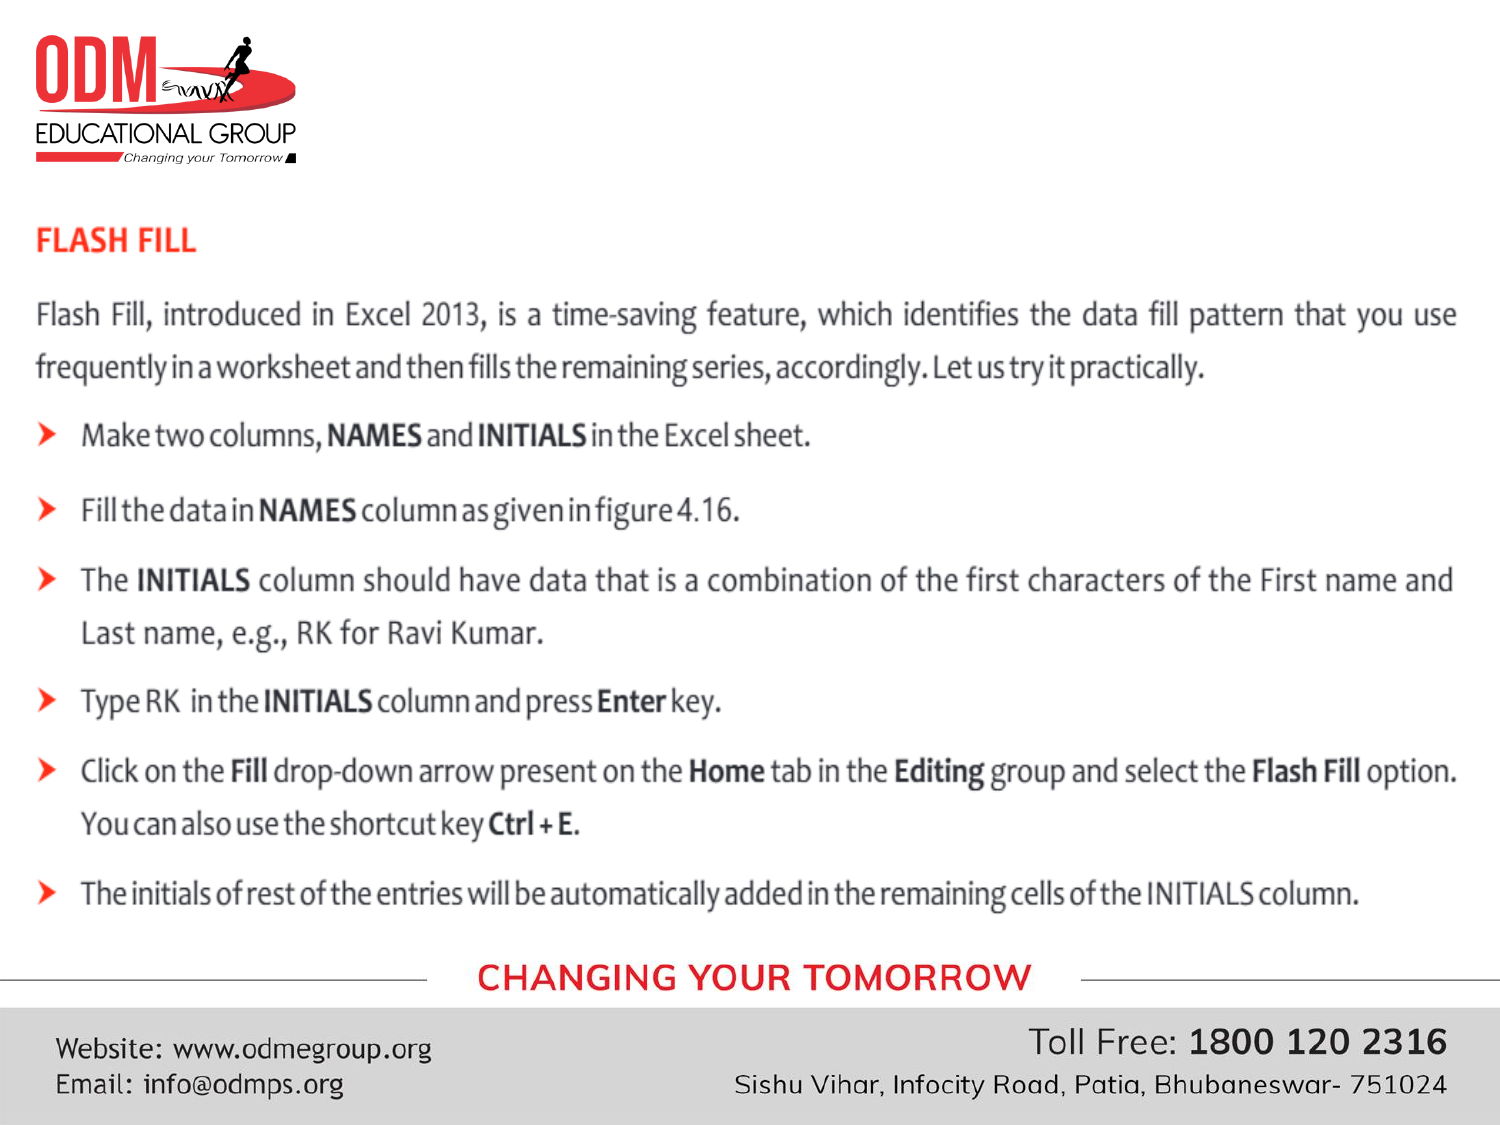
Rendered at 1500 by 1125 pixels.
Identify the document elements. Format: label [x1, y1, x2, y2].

picture [0, 207, 1500, 1125]
picture [36, 35, 296, 164]
